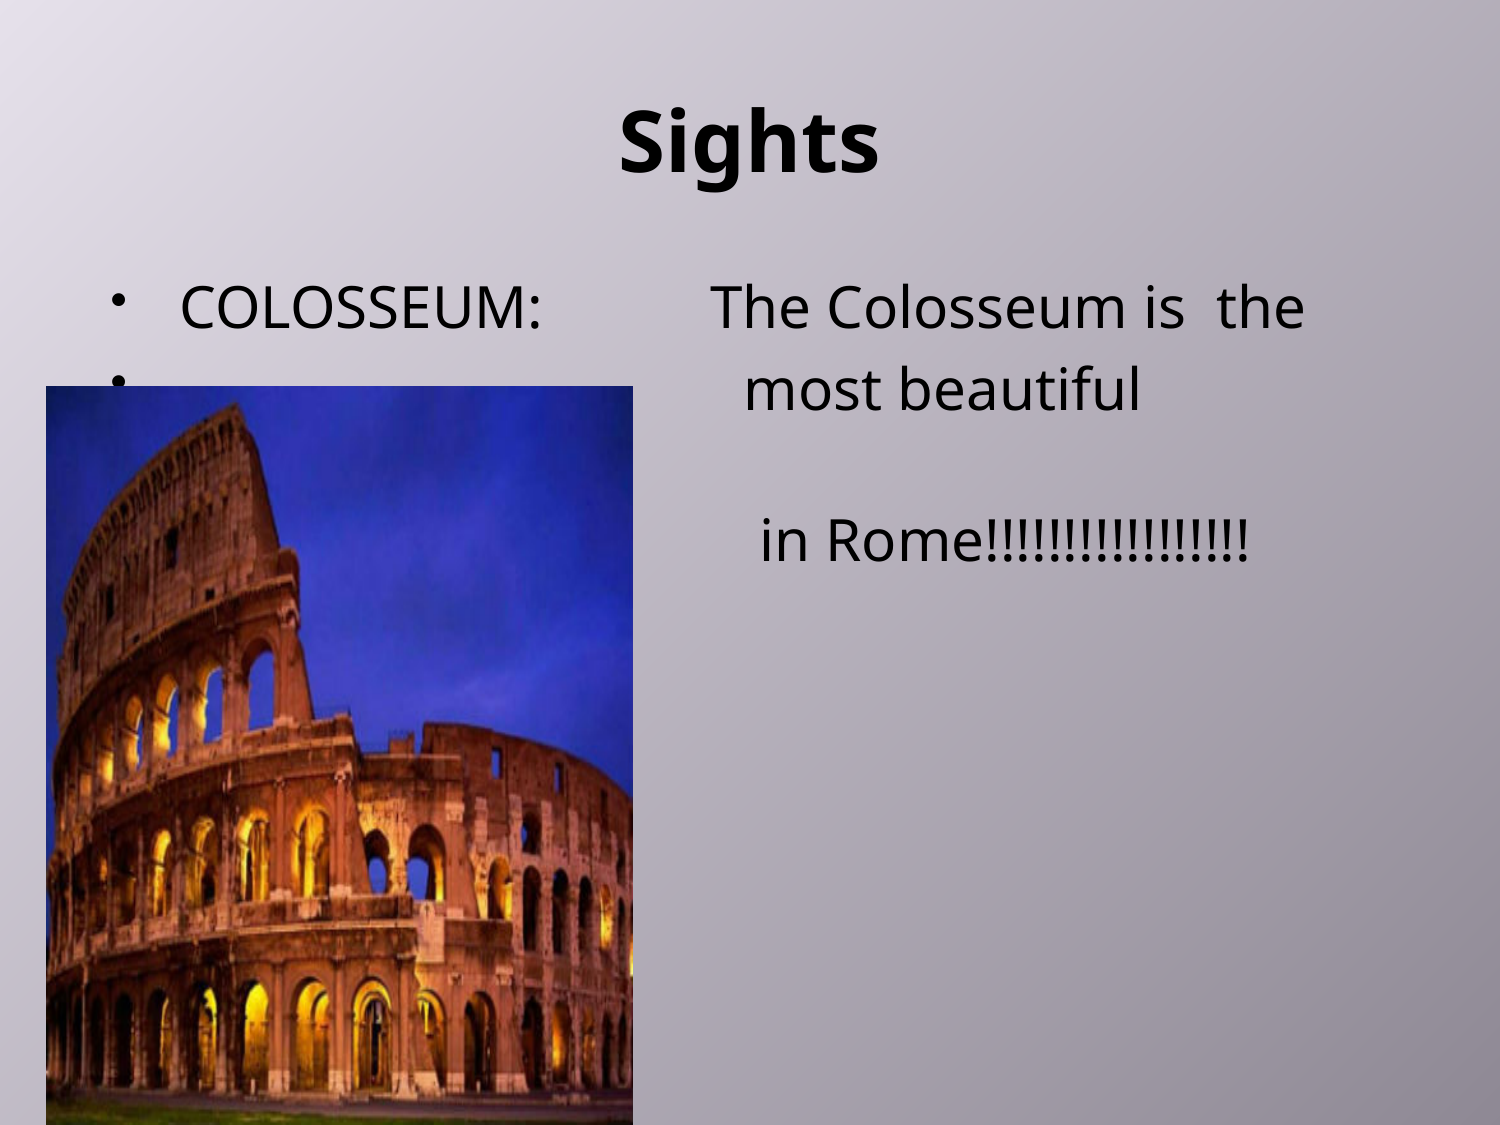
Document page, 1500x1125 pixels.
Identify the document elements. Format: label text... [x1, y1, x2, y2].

title Sights [75, 45, 1425, 233]
picture [46, 386, 633, 1125]
list COLOSSEUM: The Colosseum is the most beautiful monument in Rome!!!!!!!!!!!!!!!!! [75, 262, 1425, 1035]
